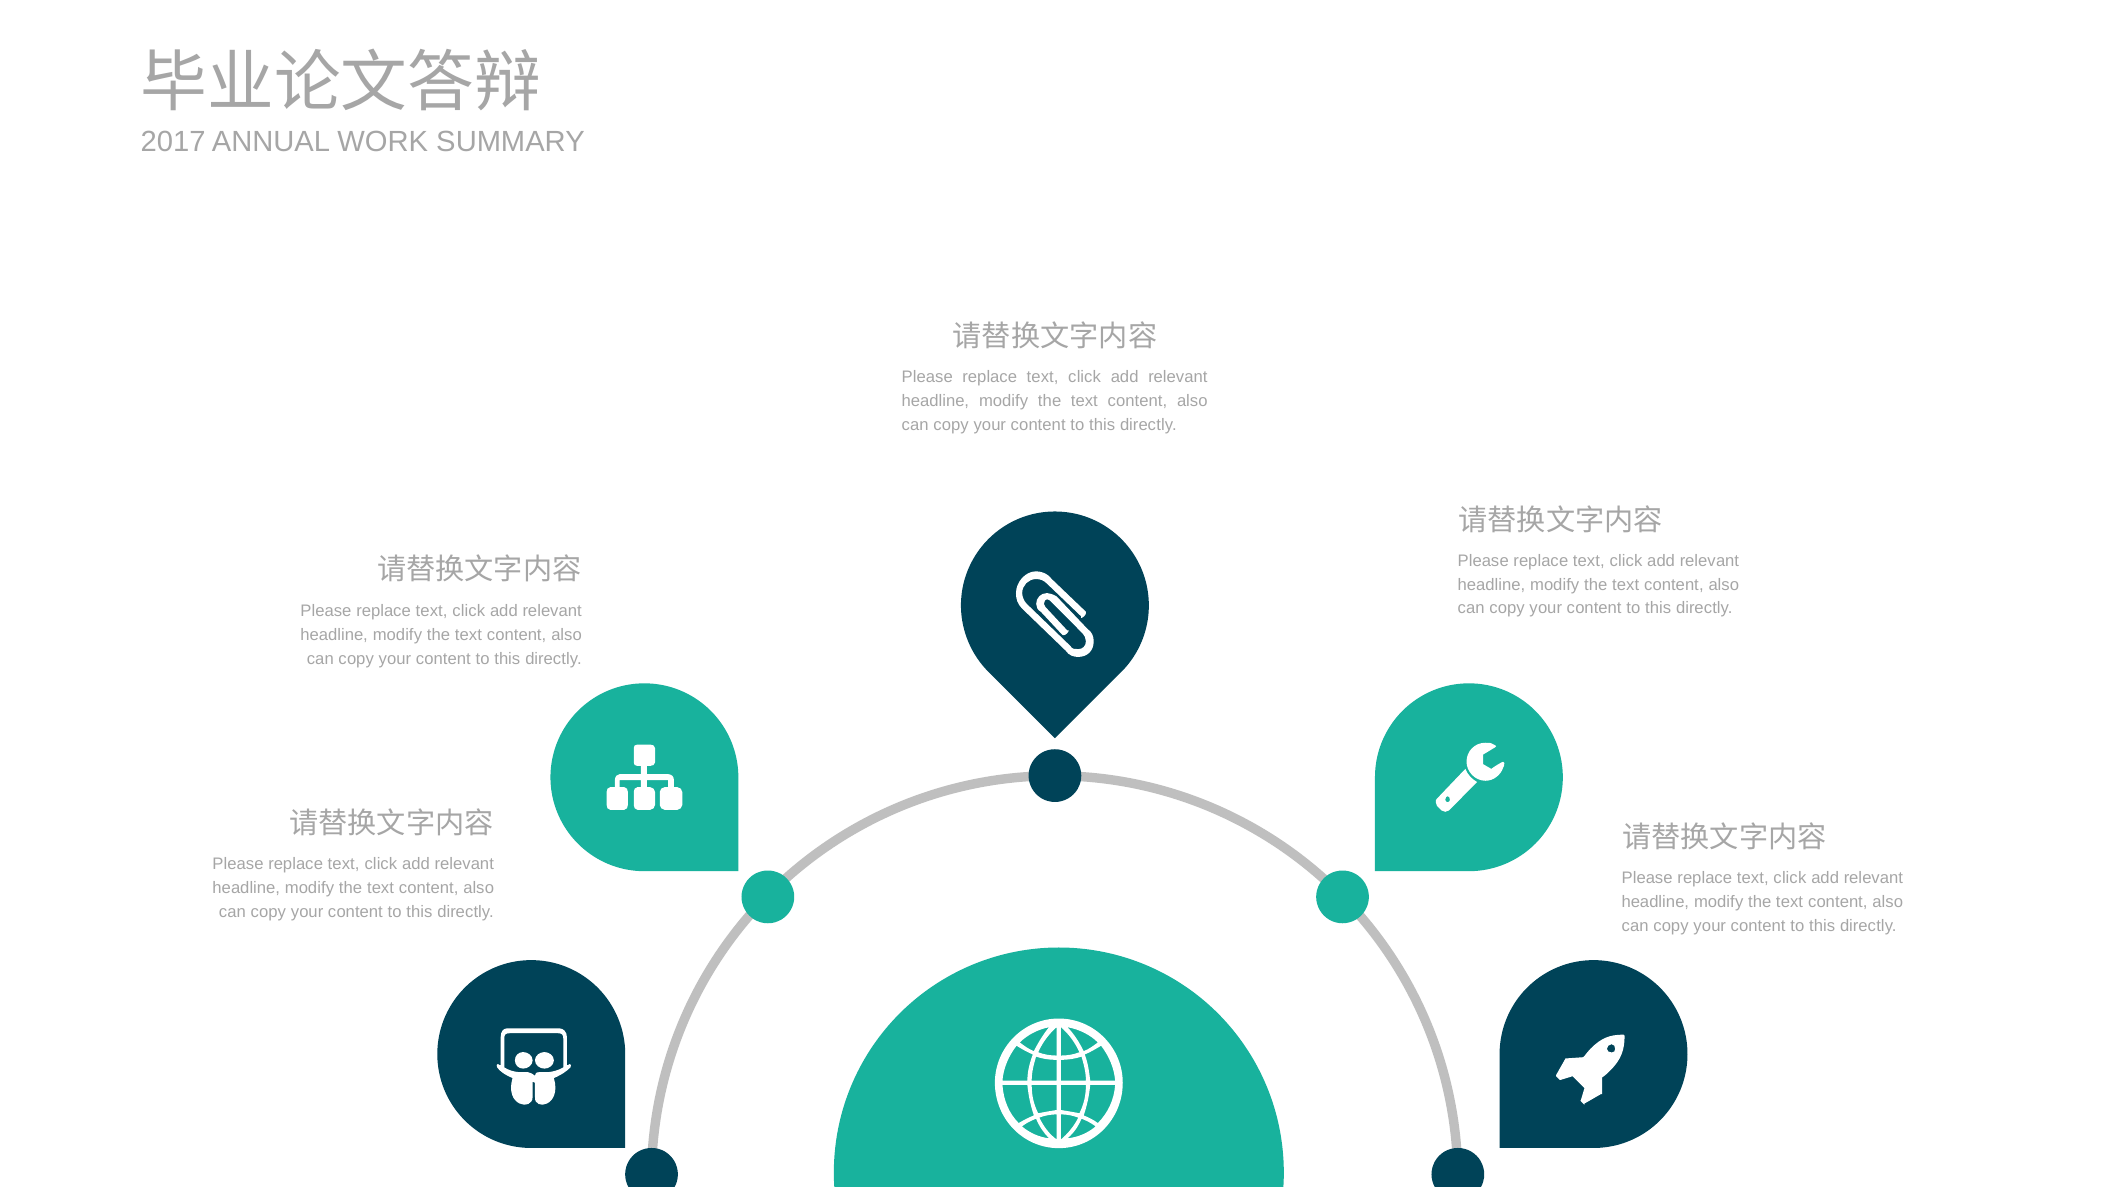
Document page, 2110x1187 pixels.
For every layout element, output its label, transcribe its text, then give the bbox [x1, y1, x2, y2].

text_box 请替换文字内容 [376, 550, 582, 586]
text_box [1430, 1146, 1486, 1187]
text_box [1556, 1034, 1625, 1105]
text_box 毕业论文答辩 [140, 38, 789, 119]
text_box 请替换文字内容 [1622, 818, 1828, 854]
text_box [652, 776, 1457, 1183]
text_box [1315, 869, 1370, 925]
text_box [1498, 959, 1689, 1150]
text_box Please replace text, click add relevant headline, modify the text content, also can copy your content to this directly. [1457, 545, 1764, 618]
text_box [1435, 742, 1505, 812]
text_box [833, 947, 1284, 1187]
text_box [959, 510, 1150, 740]
text_box [436, 959, 627, 1150]
text_box [1027, 748, 1083, 804]
text_box Please replace text, click add relevant headline, modify the text content, also can copy your content to this directly. [204, 849, 495, 922]
text_box [740, 869, 796, 925]
text_box 请替换文字内容 [952, 317, 1158, 353]
text_box Please replace text, click add relevant headline, modify the text content, also can copy your content to this directly. [288, 595, 583, 668]
text_box 2017 ANNUAL WORK SUMMARY [140, 122, 602, 158]
text_box 请替换文字内容 [1458, 500, 1664, 536]
text_box [606, 744, 683, 810]
text_box [1015, 571, 1094, 657]
text_box Please replace text, click add relevant headline, modify the text content, also can copy your content to this directly. [1621, 862, 1915, 935]
text_box [1373, 682, 1564, 873]
text_box 请替换文字内容 [288, 804, 494, 840]
text_box [624, 1146, 679, 1187]
text_box [549, 682, 740, 873]
text_box [496, 1028, 571, 1105]
text_box Please replace text, click add relevant headline, modify the text content, also can copy your content to this directly. [901, 361, 1209, 434]
